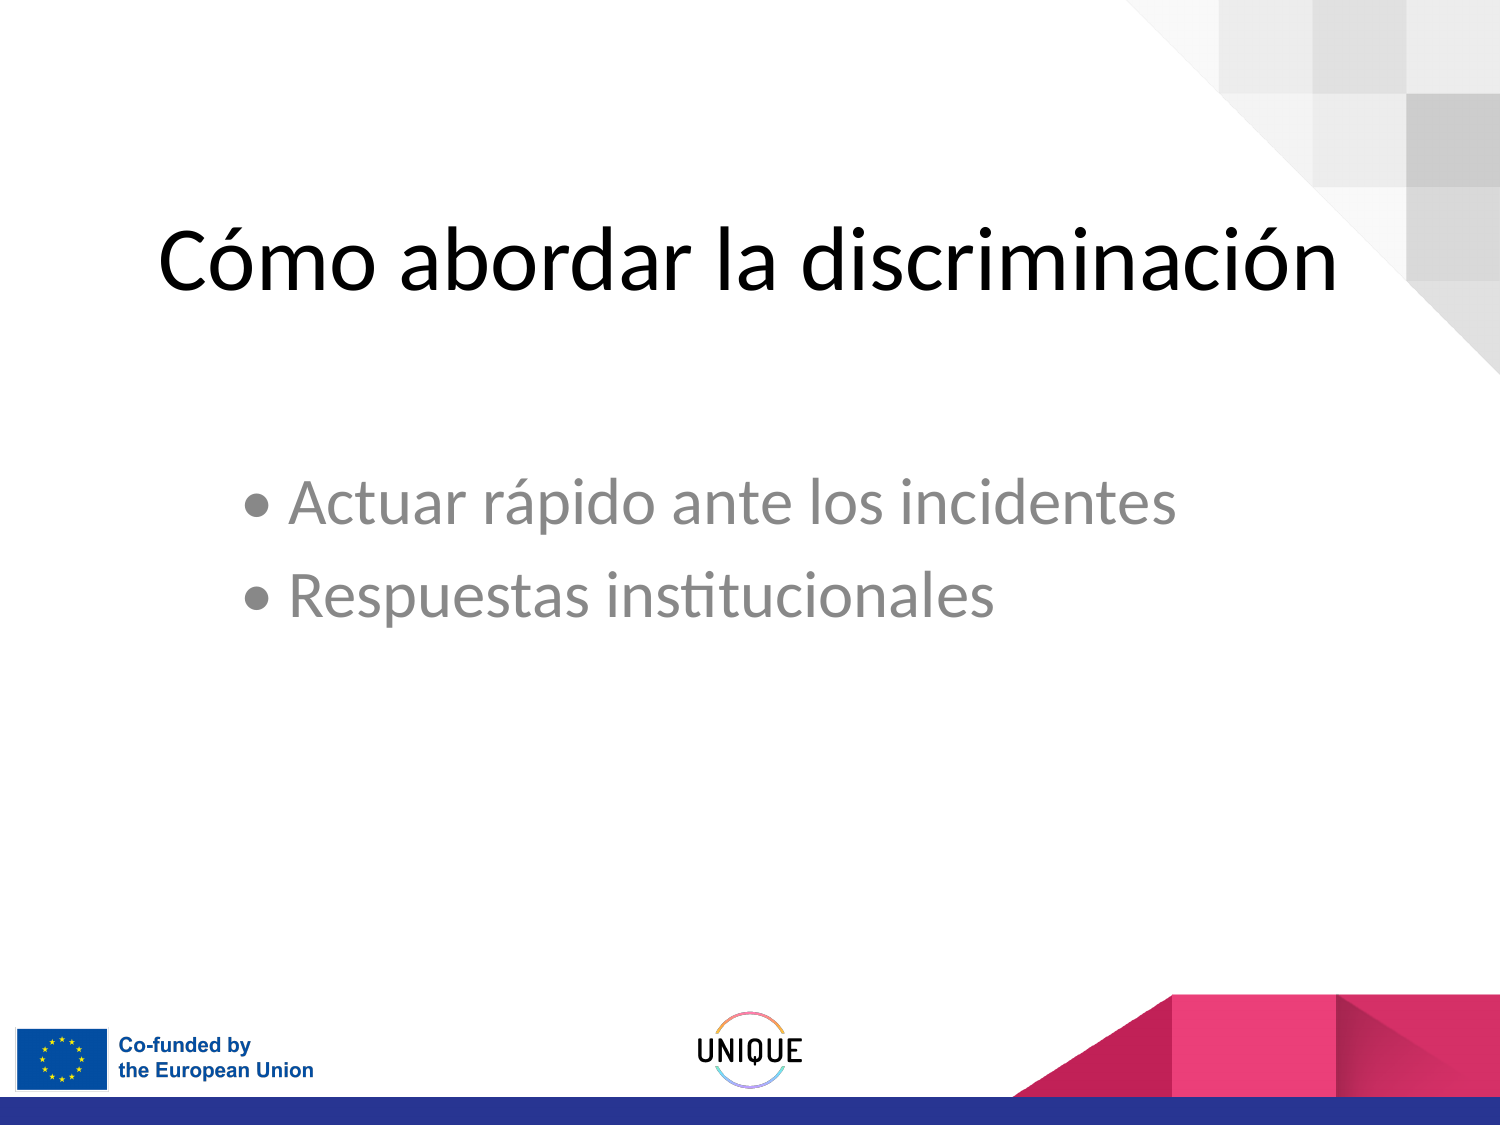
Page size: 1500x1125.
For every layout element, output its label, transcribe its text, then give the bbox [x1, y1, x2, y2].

subtitle • Actuar rápido ante los incidentes • Respuestas institucionales [225, 450, 1275, 738]
picture [1125, 0, 1500, 375]
picture [0, 993, 1500, 1125]
title Cómo abordar la discriminación [112, 132, 1388, 375]
